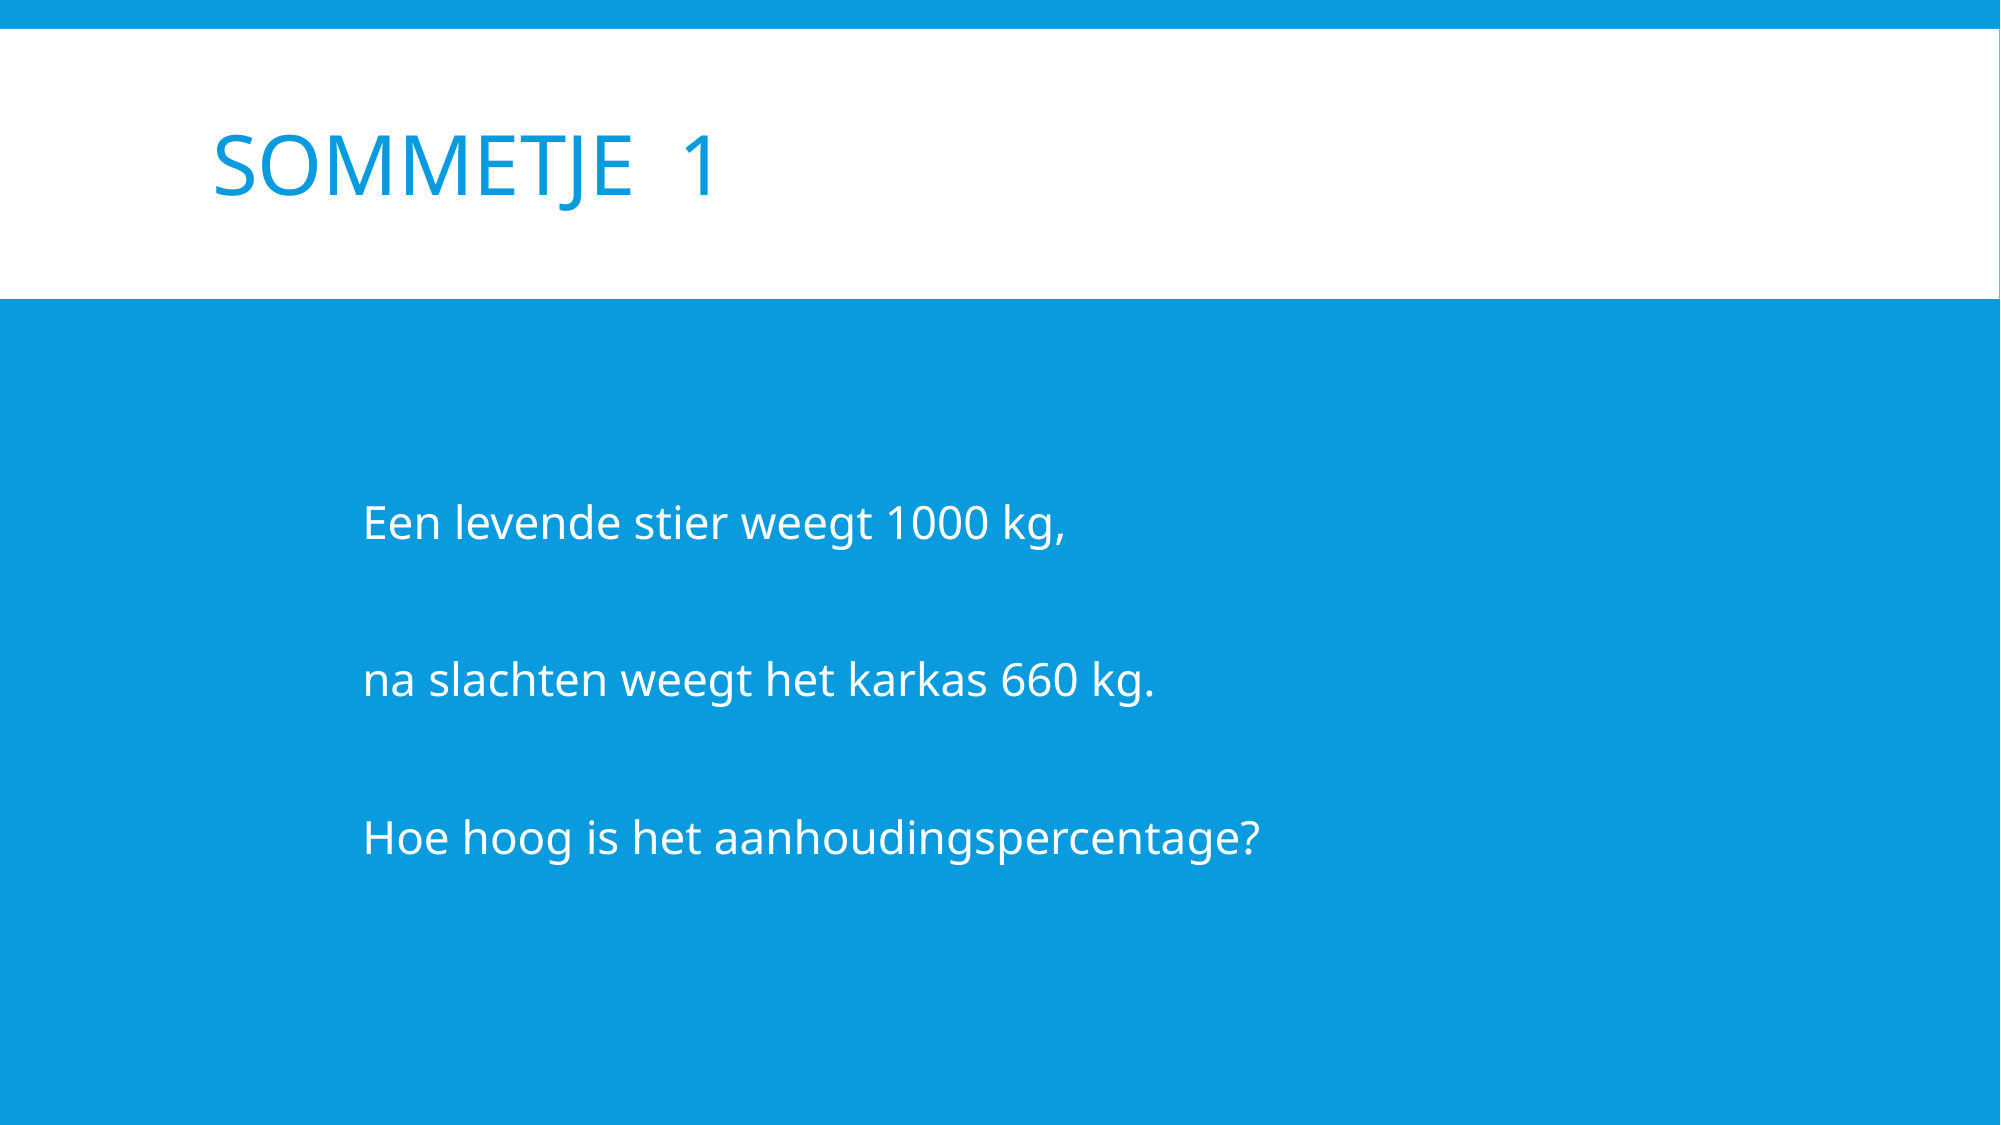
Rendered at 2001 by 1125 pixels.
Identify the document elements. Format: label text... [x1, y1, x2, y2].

title Sommetje 1 [197, 46, 1803, 295]
list Een levende stier weegt 1000 kg, na slachten weegt het karkas 660 kg. Hoe hoog is het aanhoudingspercentage? [197, 329, 1803, 1020]
